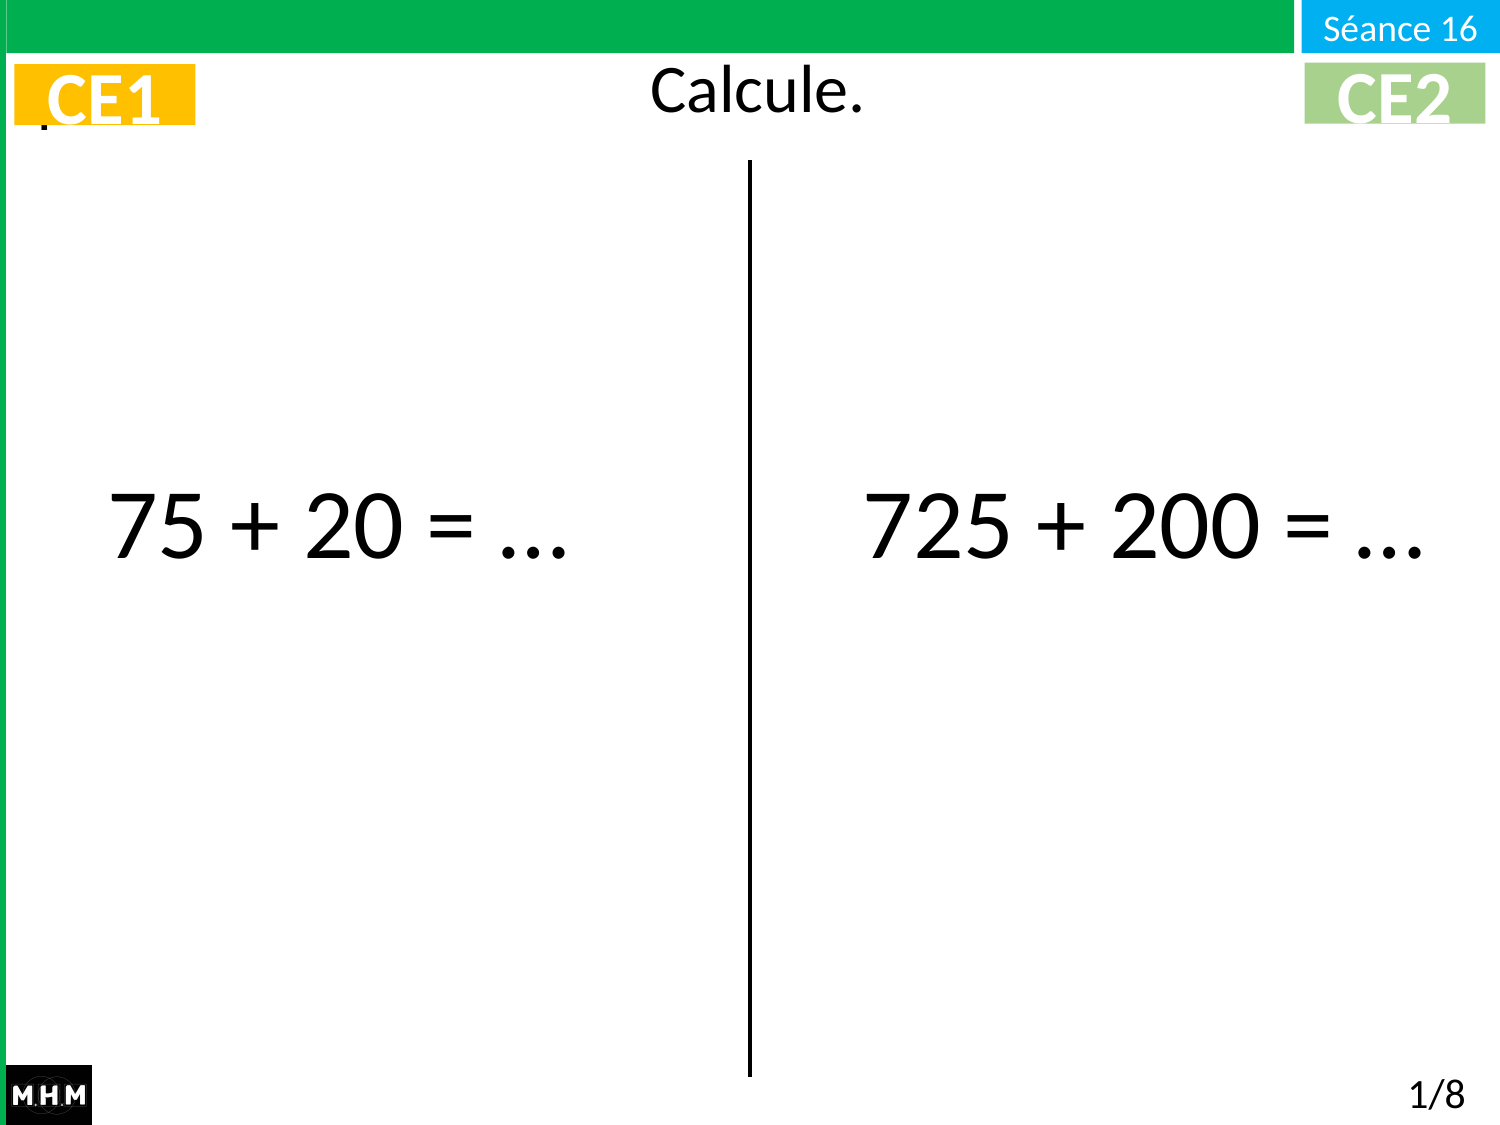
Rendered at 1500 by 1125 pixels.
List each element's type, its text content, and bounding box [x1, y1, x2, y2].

text_box 75 + 20 = … [92, 451, 728, 587]
text_box CE1 [13, 63, 196, 126]
text_box 725 + 200 = … [847, 451, 1500, 587]
picture [6, 1065, 92, 1125]
list 1/8 [1373, 1064, 1500, 1125]
title Calcule. [634, 45, 1500, 135]
text_box CE2 [1303, 62, 1487, 125]
